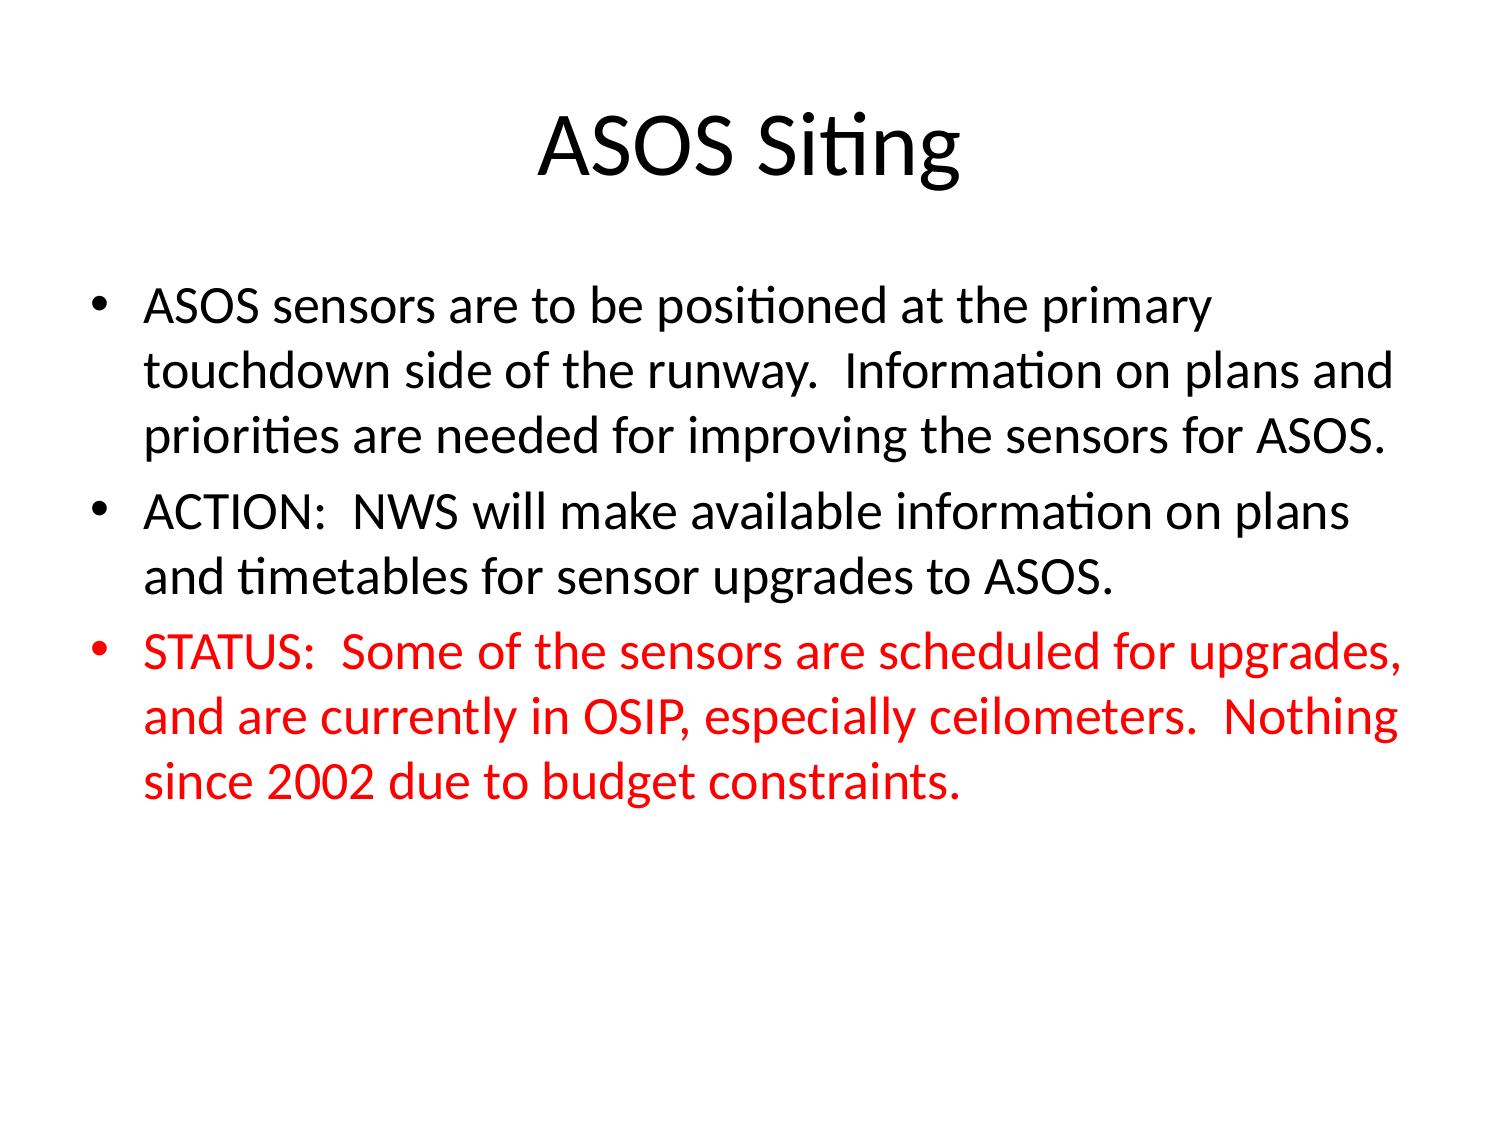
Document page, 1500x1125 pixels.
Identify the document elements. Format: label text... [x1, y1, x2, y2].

title ASOS Siting [75, 45, 1425, 233]
list ASOS sensors are to be positioned at the primary touchdown side of the runway. Information on plans and priorities are needed for improving the sensors for ASOS. ACTION: NWS will make available information on plans and timetables for sensor upgrades to ASOS. STATUS: Some of the sensors are scheduled for upgrades, and are currently in OSIP, especially ceilometers. Nothing since 2002 due to budget constraints. [75, 262, 1425, 1005]
